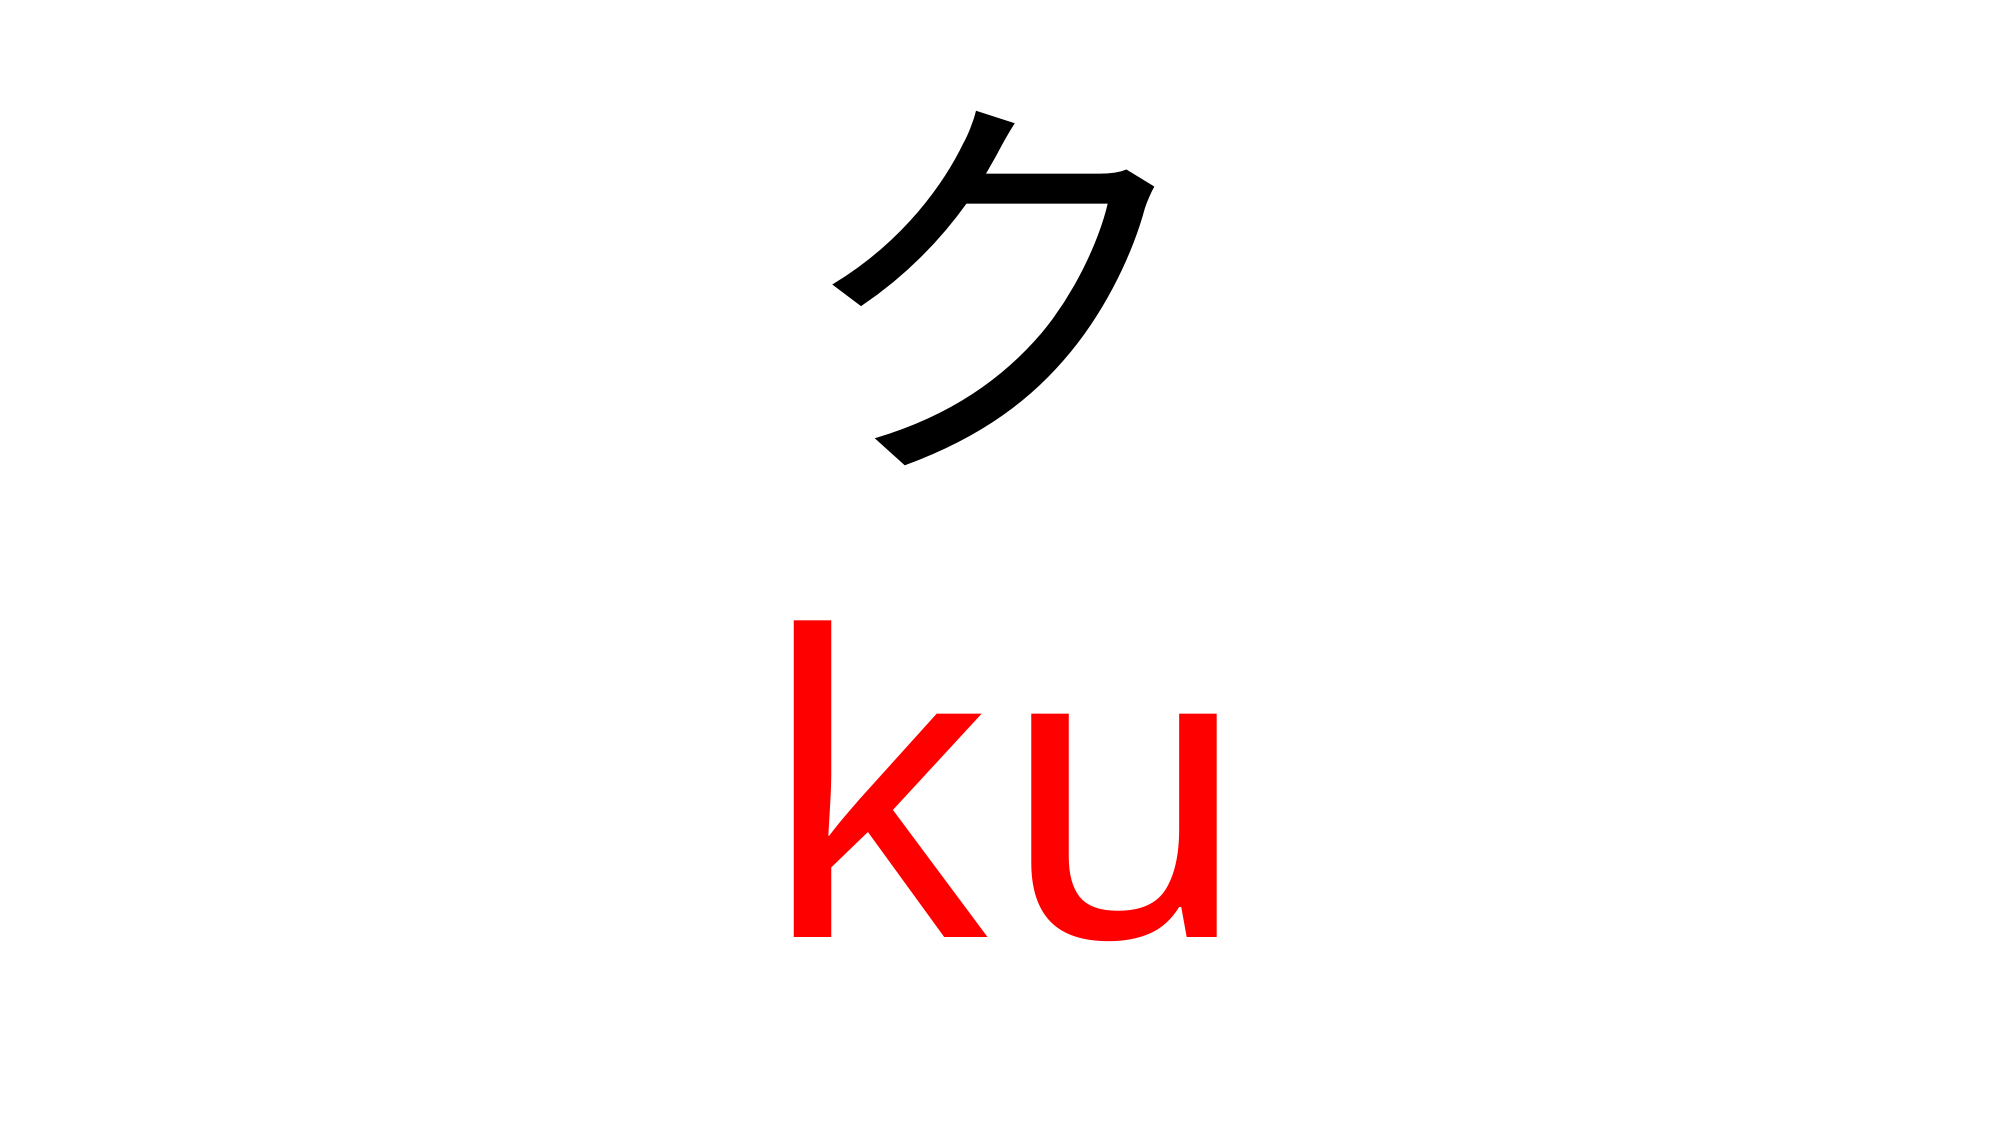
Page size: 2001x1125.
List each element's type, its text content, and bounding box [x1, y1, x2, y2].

title ク [249, 71, 1750, 545]
text_box ku [249, 562, 1750, 1036]
